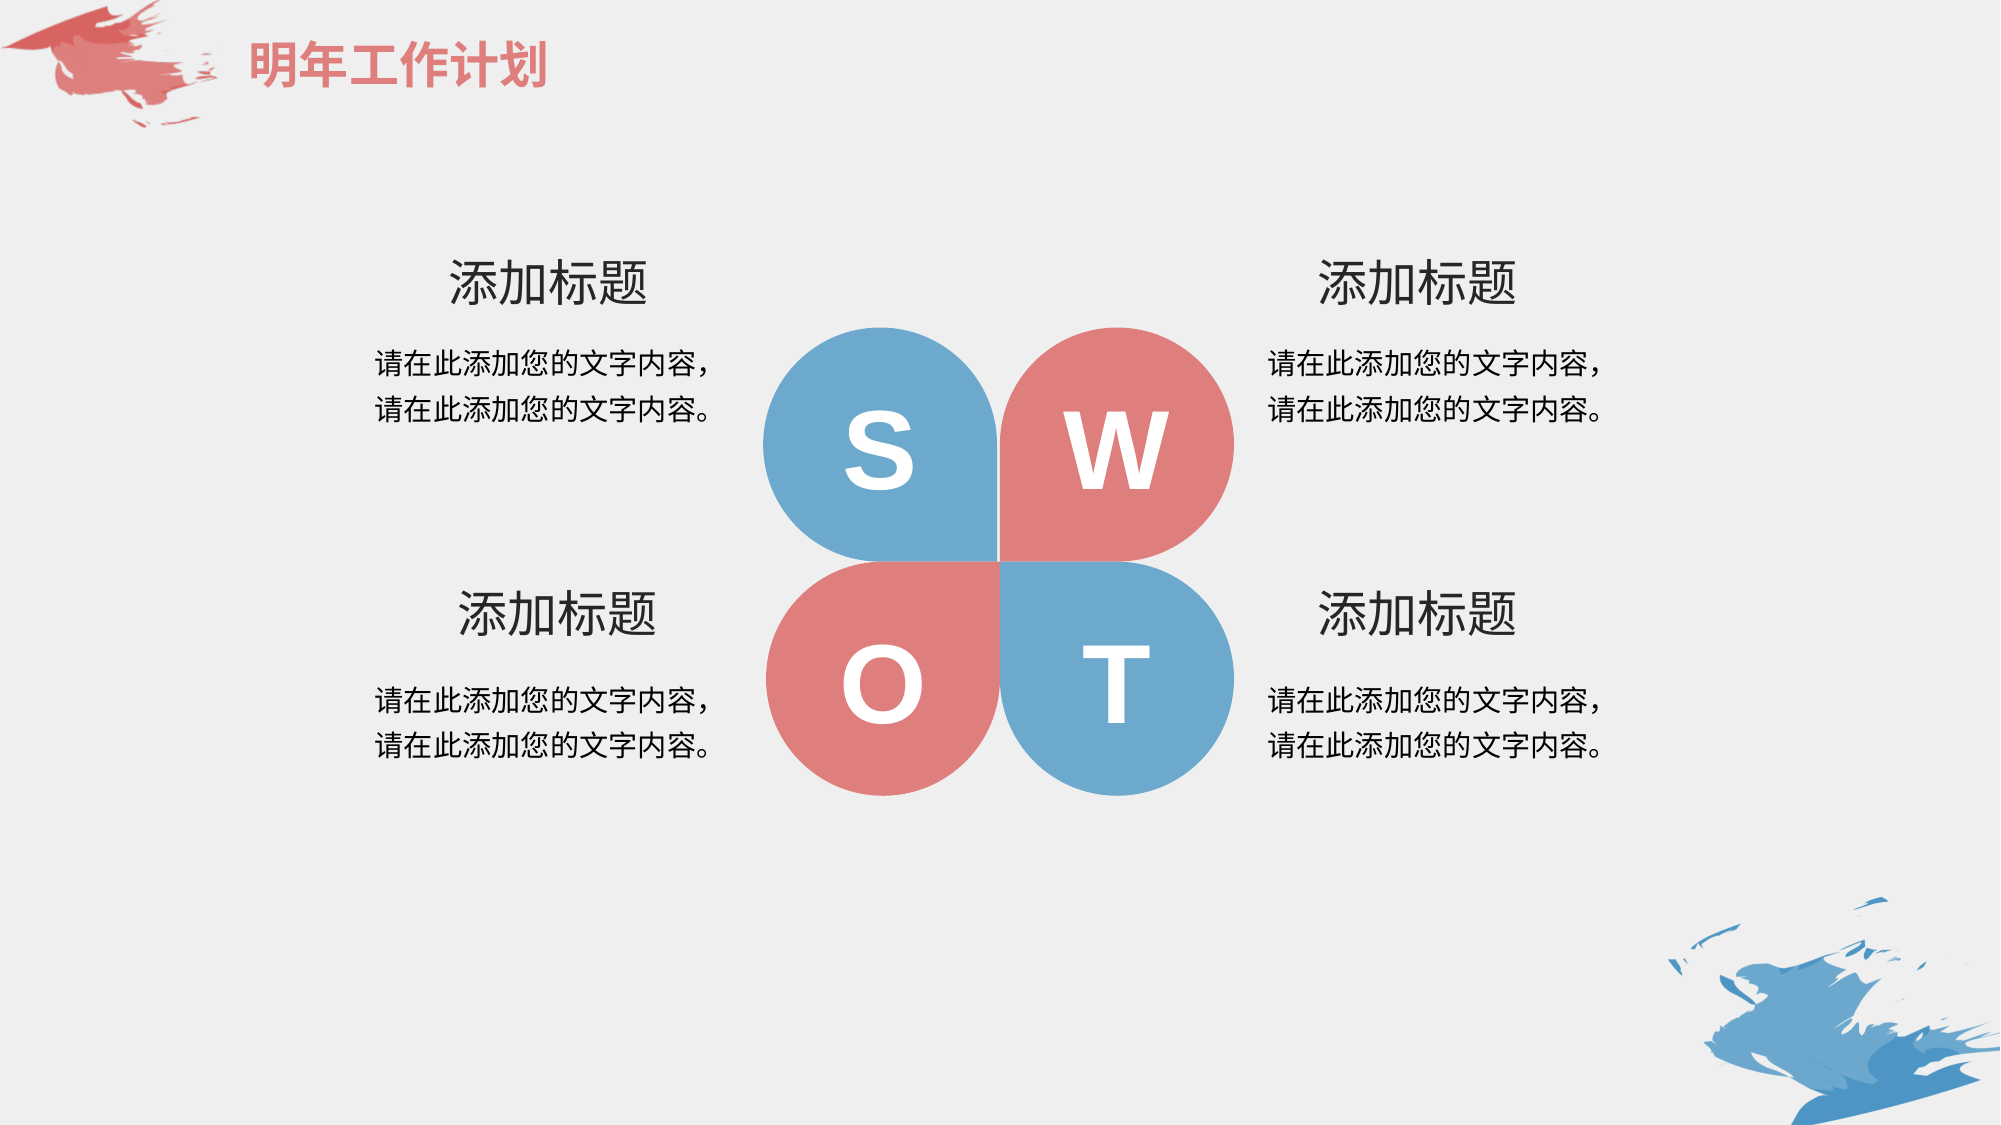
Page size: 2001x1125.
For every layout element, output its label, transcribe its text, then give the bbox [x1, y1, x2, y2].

text_box 请在此添加您的文字内容， 请在此添加您的文字内容。 [1252, 663, 1649, 770]
text_box S [763, 327, 998, 562]
text_box T [999, 561, 1235, 796]
text_box 添加标题 [443, 586, 673, 650]
picture [0, 0, 224, 128]
text_box 请在此添加您的文字内容， 请在此添加您的文字内容。 [1252, 327, 1649, 434]
text_box 添加标题 [1302, 255, 1533, 319]
text_box 添加标题 [433, 255, 664, 319]
picture [1668, 897, 2000, 1125]
text_box O [766, 561, 1000, 796]
text_box 请在此添加您的文字内容， 请在此添加您的文字内容。 [360, 664, 756, 770]
text_box W [999, 327, 1235, 562]
text_box 添加标题 [1302, 586, 1533, 650]
text_box 明年工作计划 [234, 25, 564, 101]
text_box 请在此添加您的文字内容， 请在此添加您的文字内容。 [360, 327, 756, 434]
